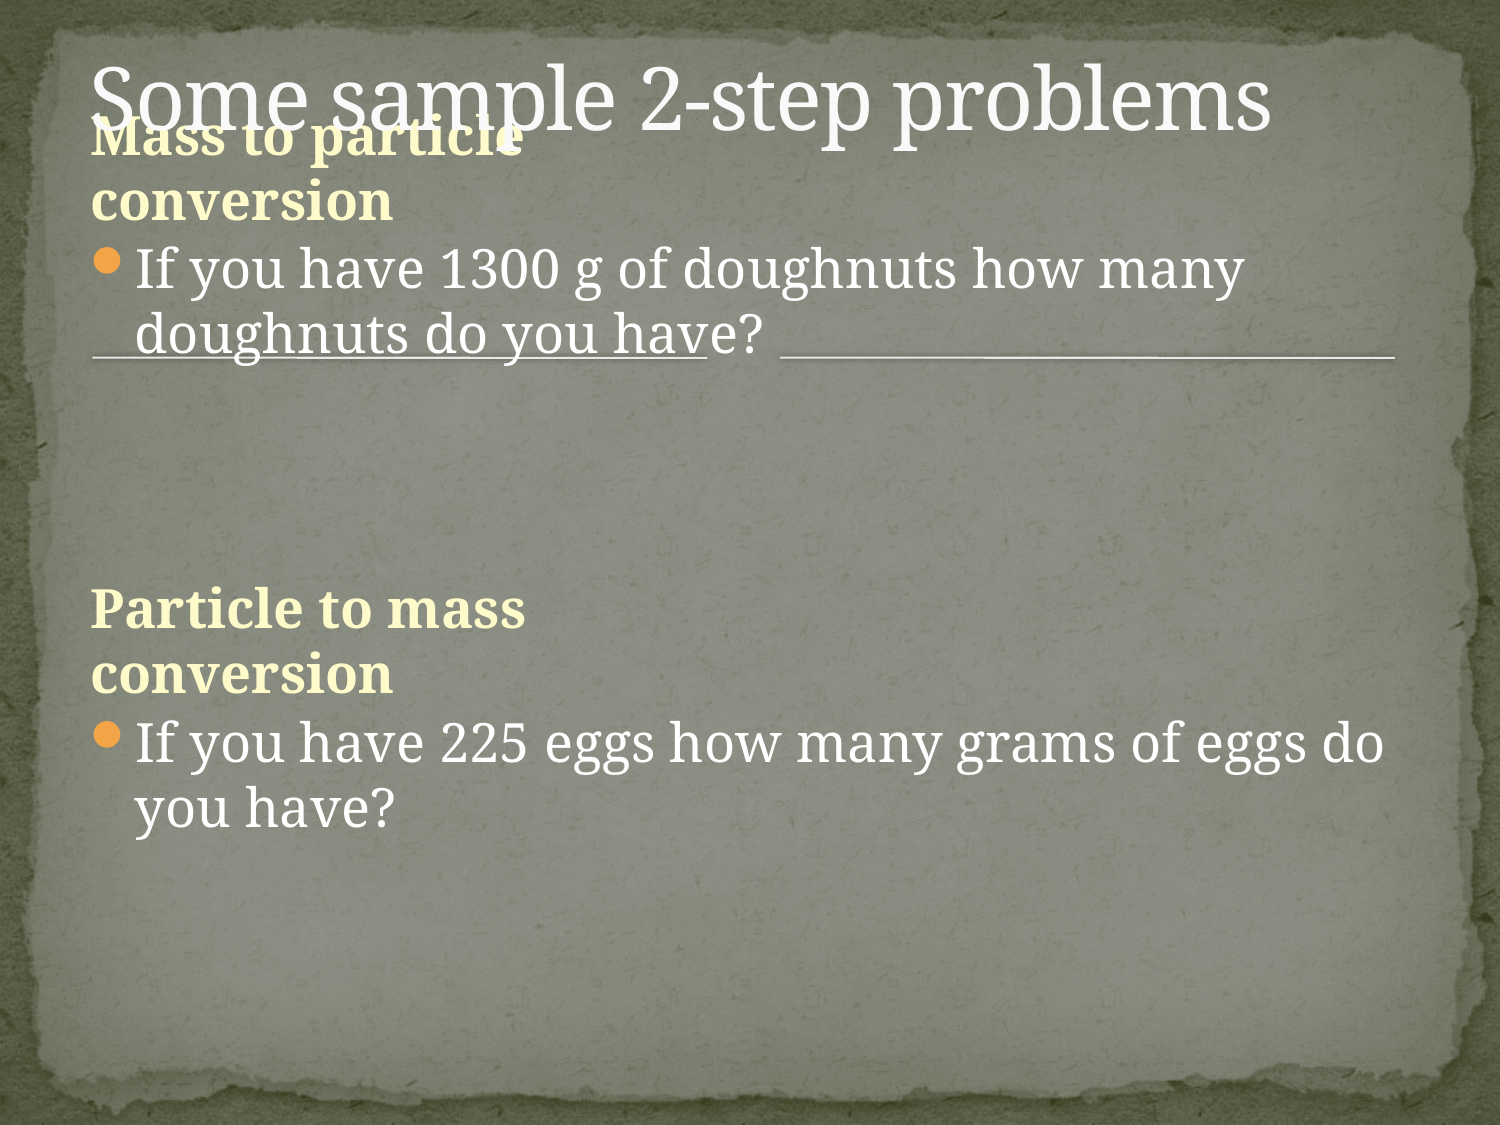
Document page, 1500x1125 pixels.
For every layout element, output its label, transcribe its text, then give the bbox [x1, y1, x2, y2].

list If you have 1300 g of doughnuts how many doughnuts do you have? [75, 226, 1445, 384]
title Some sample 2-step problems [74, 25, 1425, 156]
list Mass to particle conversion [73, 154, 840, 241]
list If you have 225 eggs how many grams of eggs do you have? [75, 700, 1445, 857]
list Particle to mass conversion [73, 627, 840, 714]
